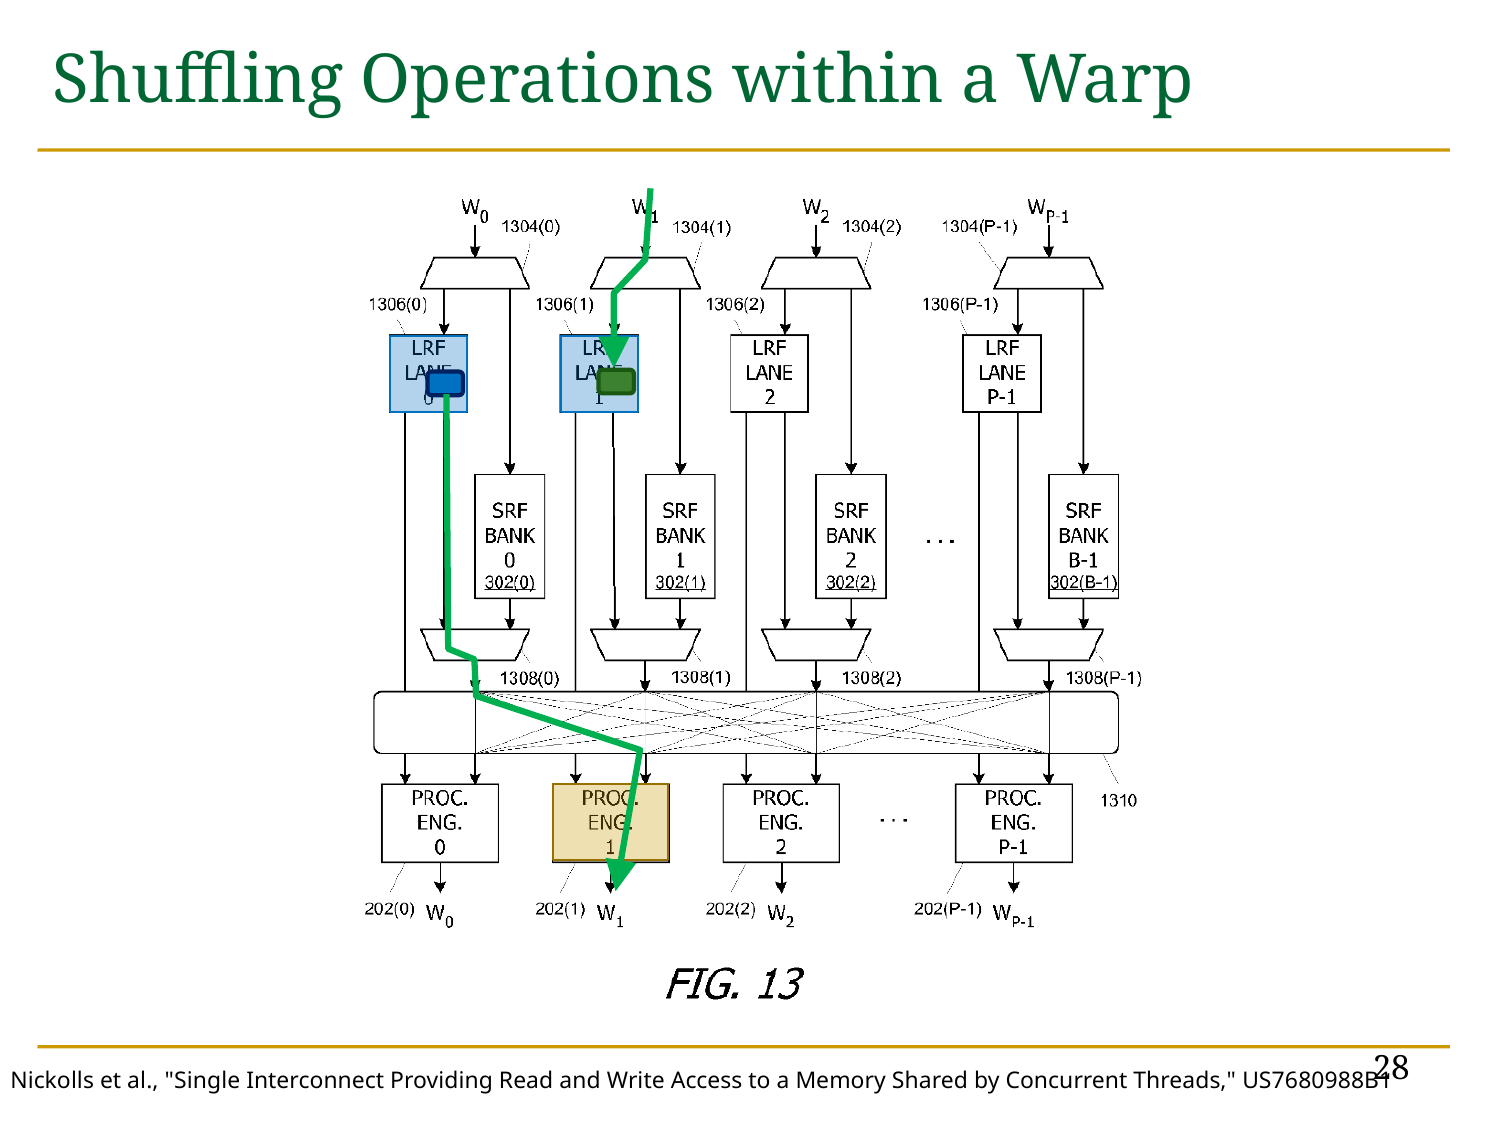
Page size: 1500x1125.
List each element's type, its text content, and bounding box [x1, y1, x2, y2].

picture [336, 172, 1164, 1015]
title Shuffling Operations within a Warp [37, 2, 1388, 150]
text_box Nickolls et al., "Single Interconnect Providing Read and Write Access to a Memory Shared by Concurrent Threads," US7680988B1 [0, 1058, 1410, 1101]
slide_number 28 [1074, 1023, 1426, 1100]
